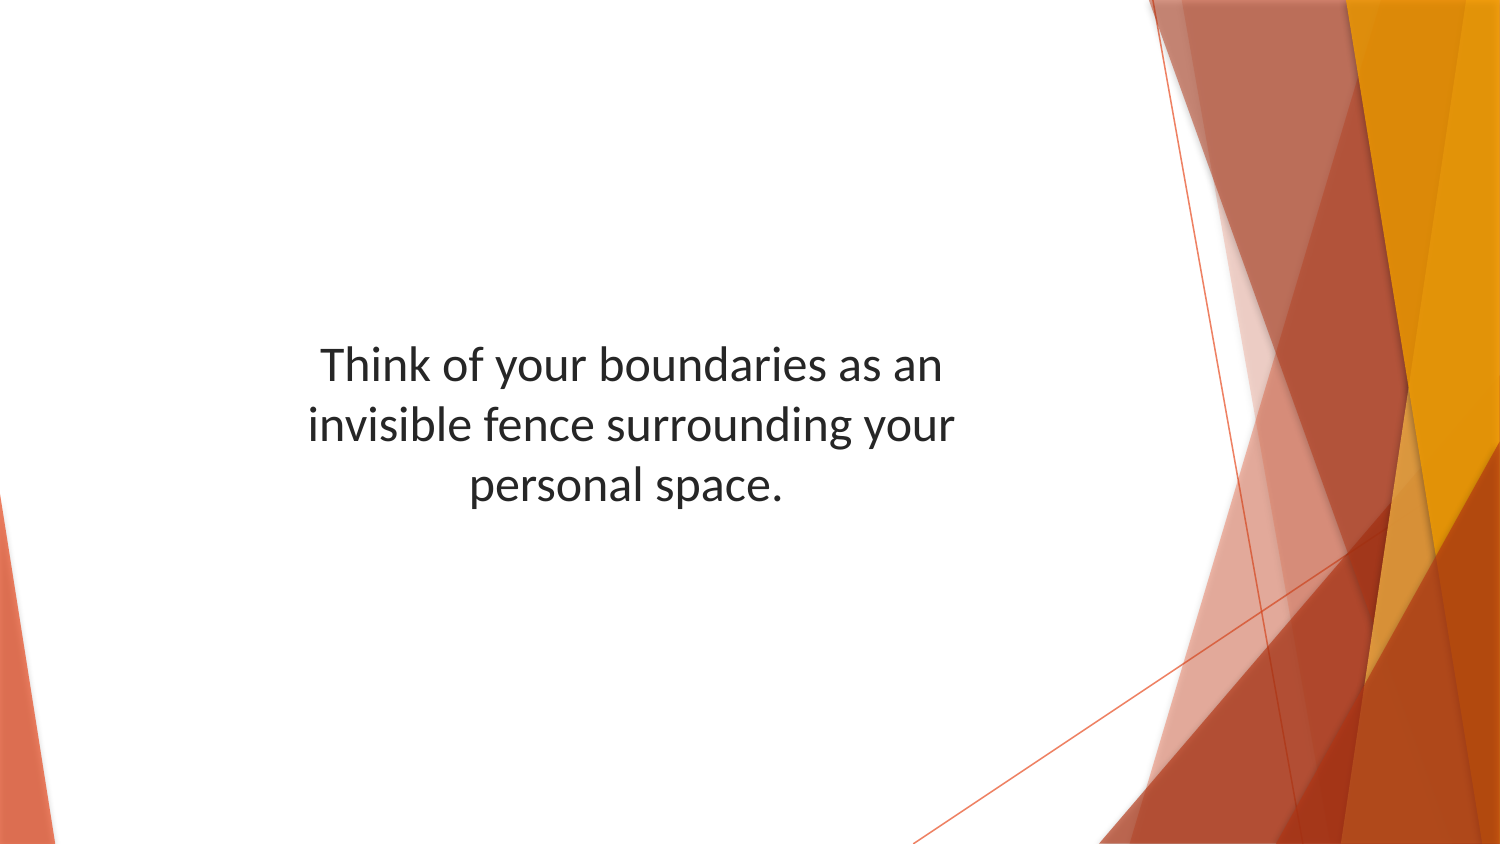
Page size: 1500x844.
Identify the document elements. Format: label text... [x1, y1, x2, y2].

list Think of your boundaries as an invisible fence surrounding your personal space. [277, 197, 987, 647]
